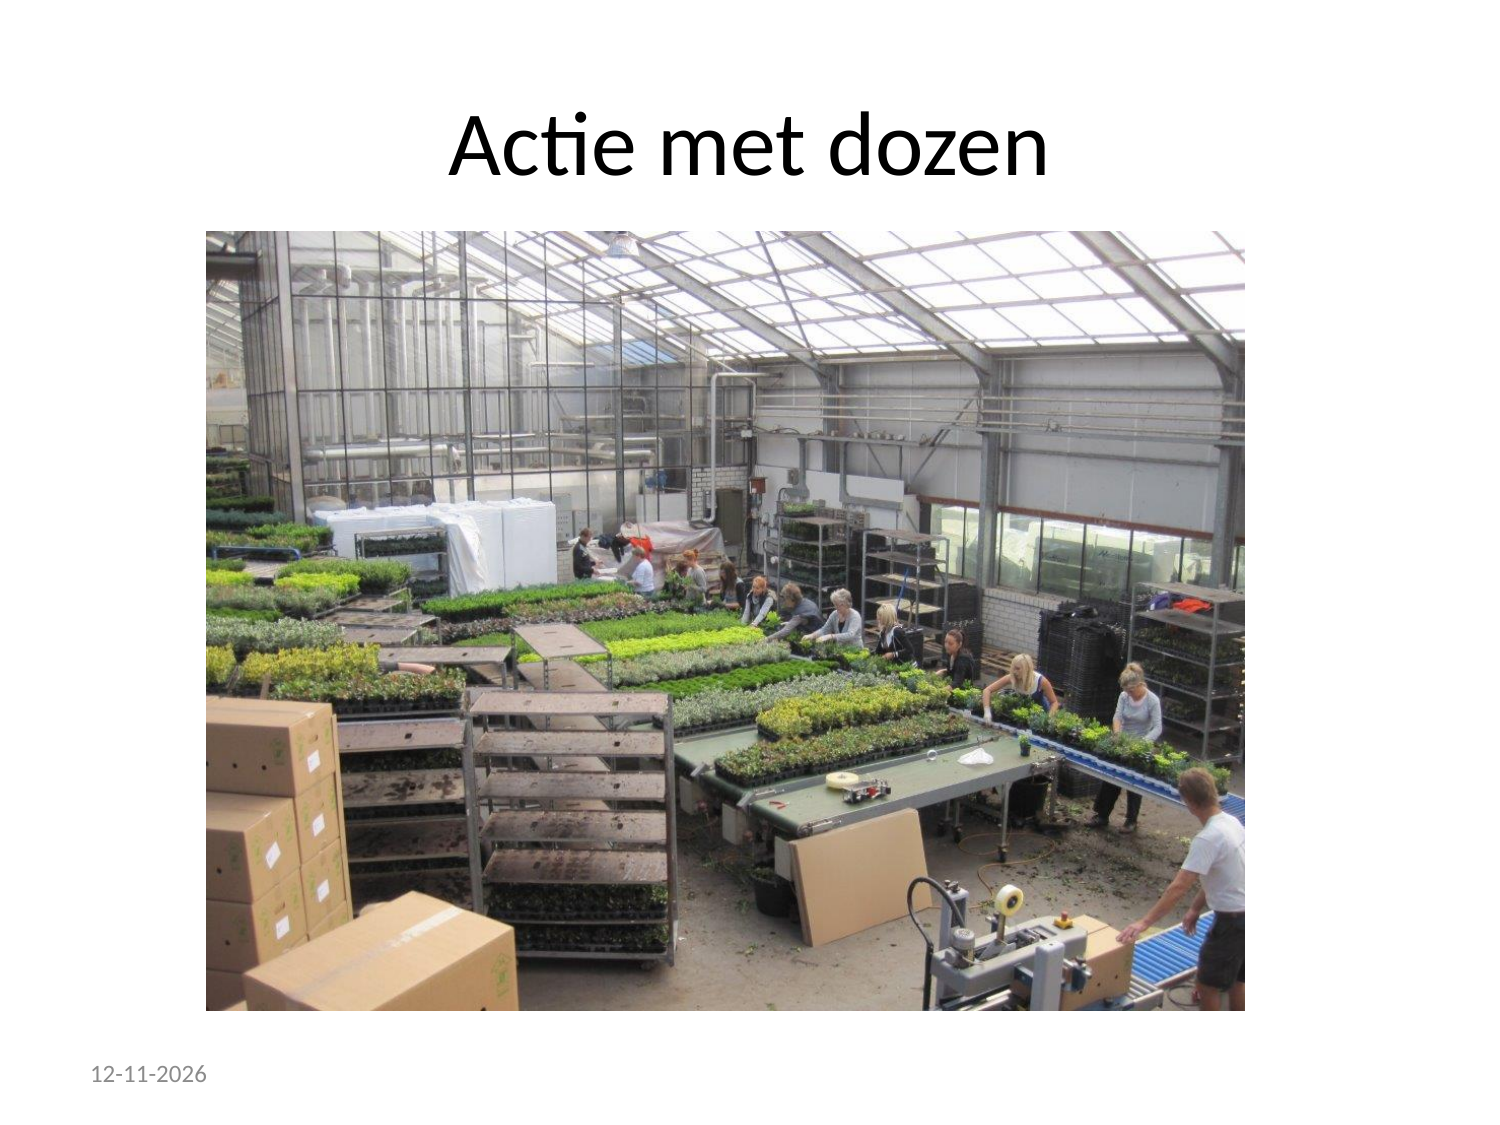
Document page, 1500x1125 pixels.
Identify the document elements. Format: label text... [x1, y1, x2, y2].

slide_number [75, 1042, 425, 1103]
title Actie met dozen [75, 45, 1425, 233]
picture [206, 231, 1246, 1011]
